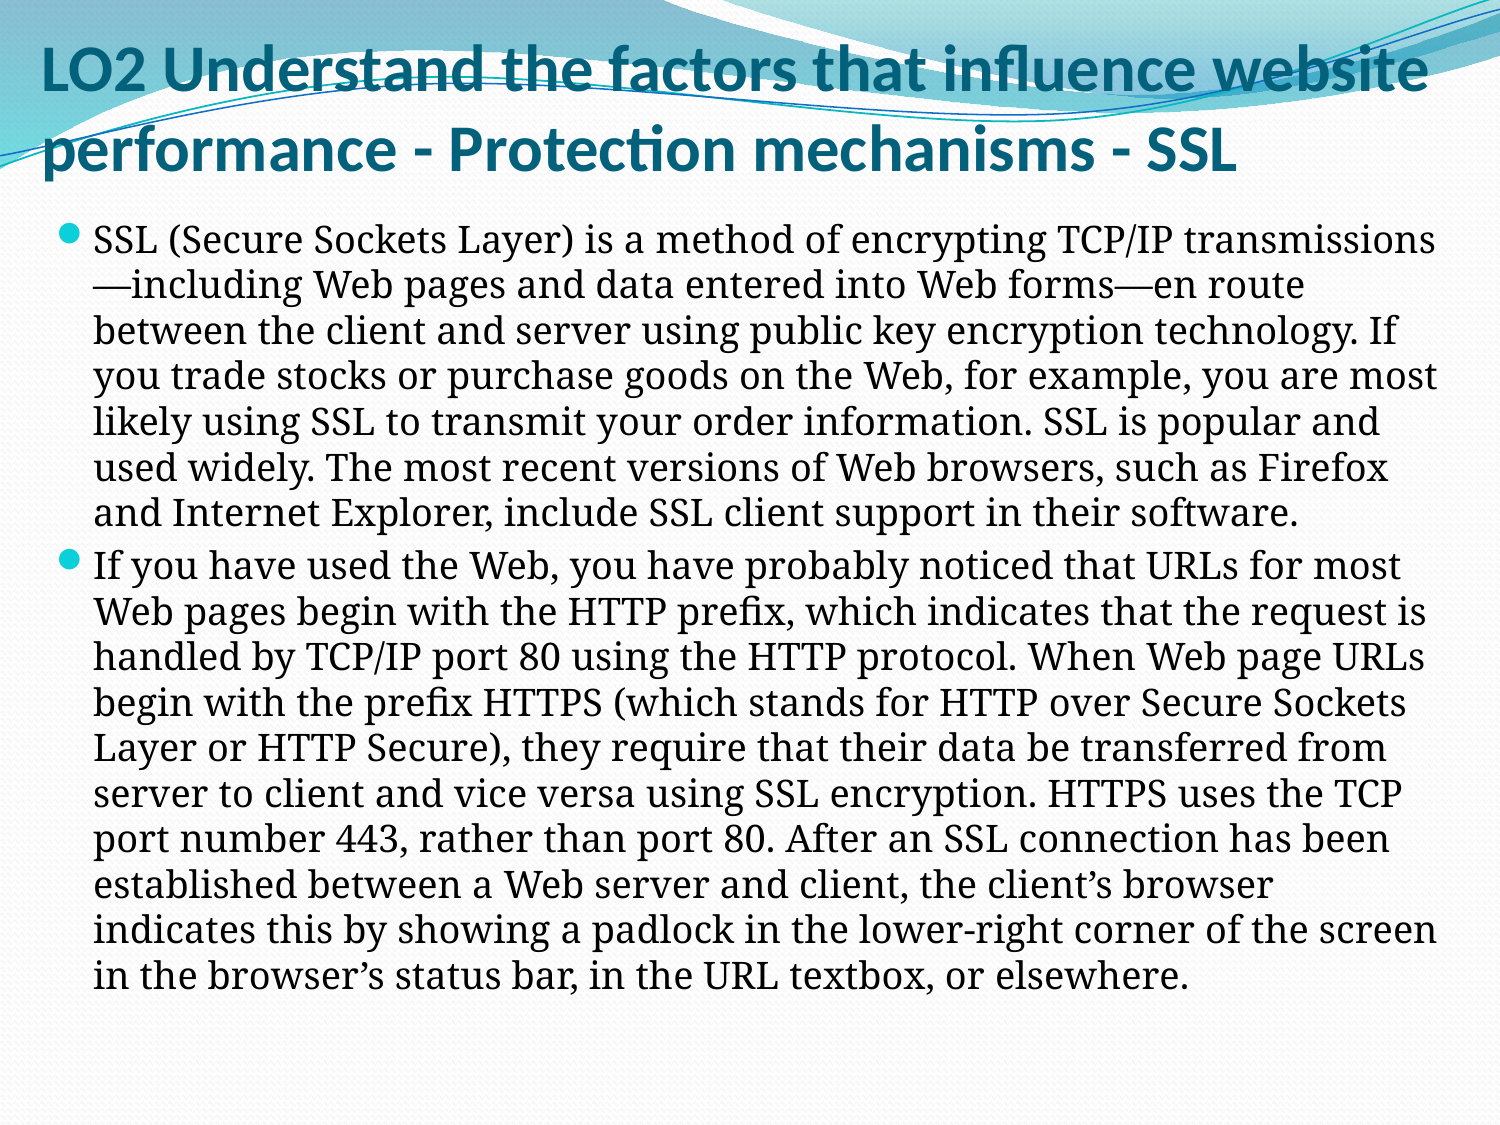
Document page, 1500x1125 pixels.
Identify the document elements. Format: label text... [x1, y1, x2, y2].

list SSL (Secure Sockets Layer) is a method of encrypting TCP/IP transmissions—including Web pages and data entered into Web forms—en route between the client and server using public key encryption technology. If you trade stocks or purchase goods on the Web, for example, you are most likely using SSL to transmit your order information. SSL is popular and used widely. The most recent versions of Web browsers, such as Firefox and Internet Explorer, include SSL client support in their software. If you have used the Web, you have probably noticed that URLs for most Web pages begin with the HTTP prefix, which indicates that the request is handled by TCP/IP port 80 using the HTTP protocol. When Web page URLs begin with the prefix HTTPS (which stands for HTTP over Secure Sockets Layer or HTTP Secure), they require that their data be transferred from server to client and vice versa using SSL encryption. HTTPS uses the TCP port number 443, rather than port 80. After an SSL connection has been established between a Web server and client, the client’s browser indicates this by showing a padlock in the lower-right corner of the screen in the browser’s status bar, in the URL textbox, or elsewhere. [41, 208, 1459, 1071]
title LO2 Understand the factors that influence website performance - Protection mechanisms - SSL [41, 30, 1459, 185]
